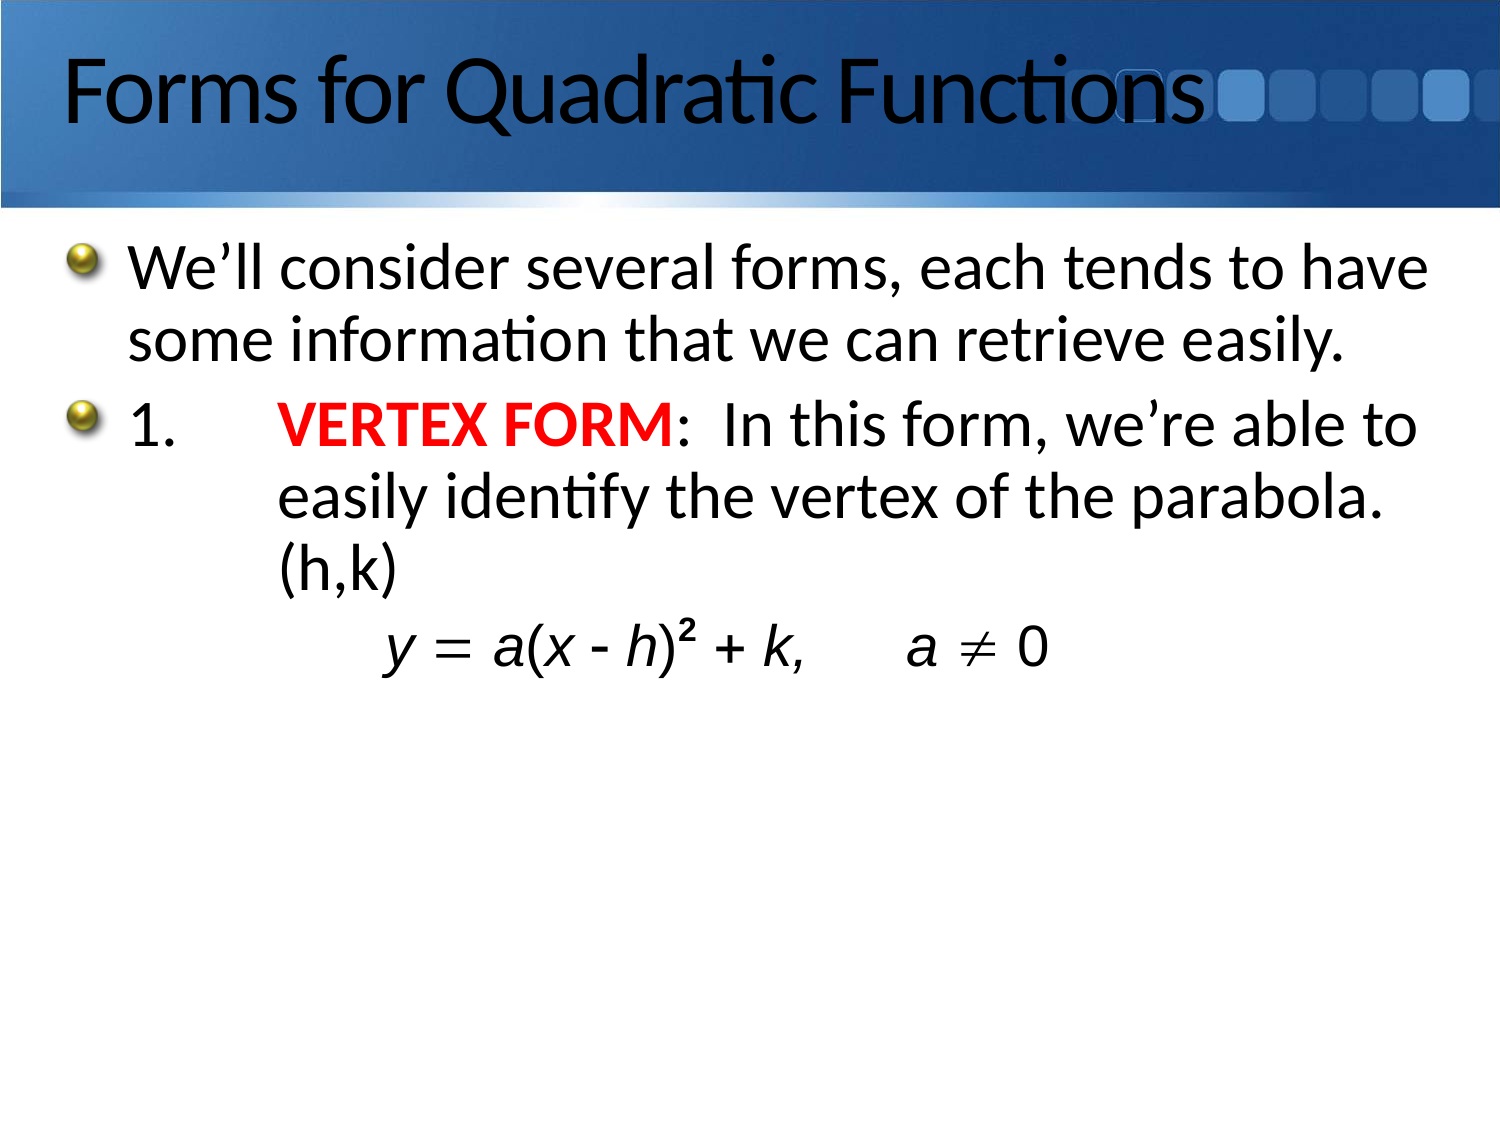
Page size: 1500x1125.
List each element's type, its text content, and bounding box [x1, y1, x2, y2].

text_box y = a(x - h)2 + k, a  0 [370, 599, 1082, 686]
title Forms for Quadratic Functions [62, 37, 1438, 147]
list We’ll consider several forms, each tends to have some information that we can retrieve easily. 1. VERTEX FORM: In this form, we’re able to easily identify the vertex of the parabola. (h,k) [62, 231, 1438, 612]
picture [0, 0, 1500, 1125]
